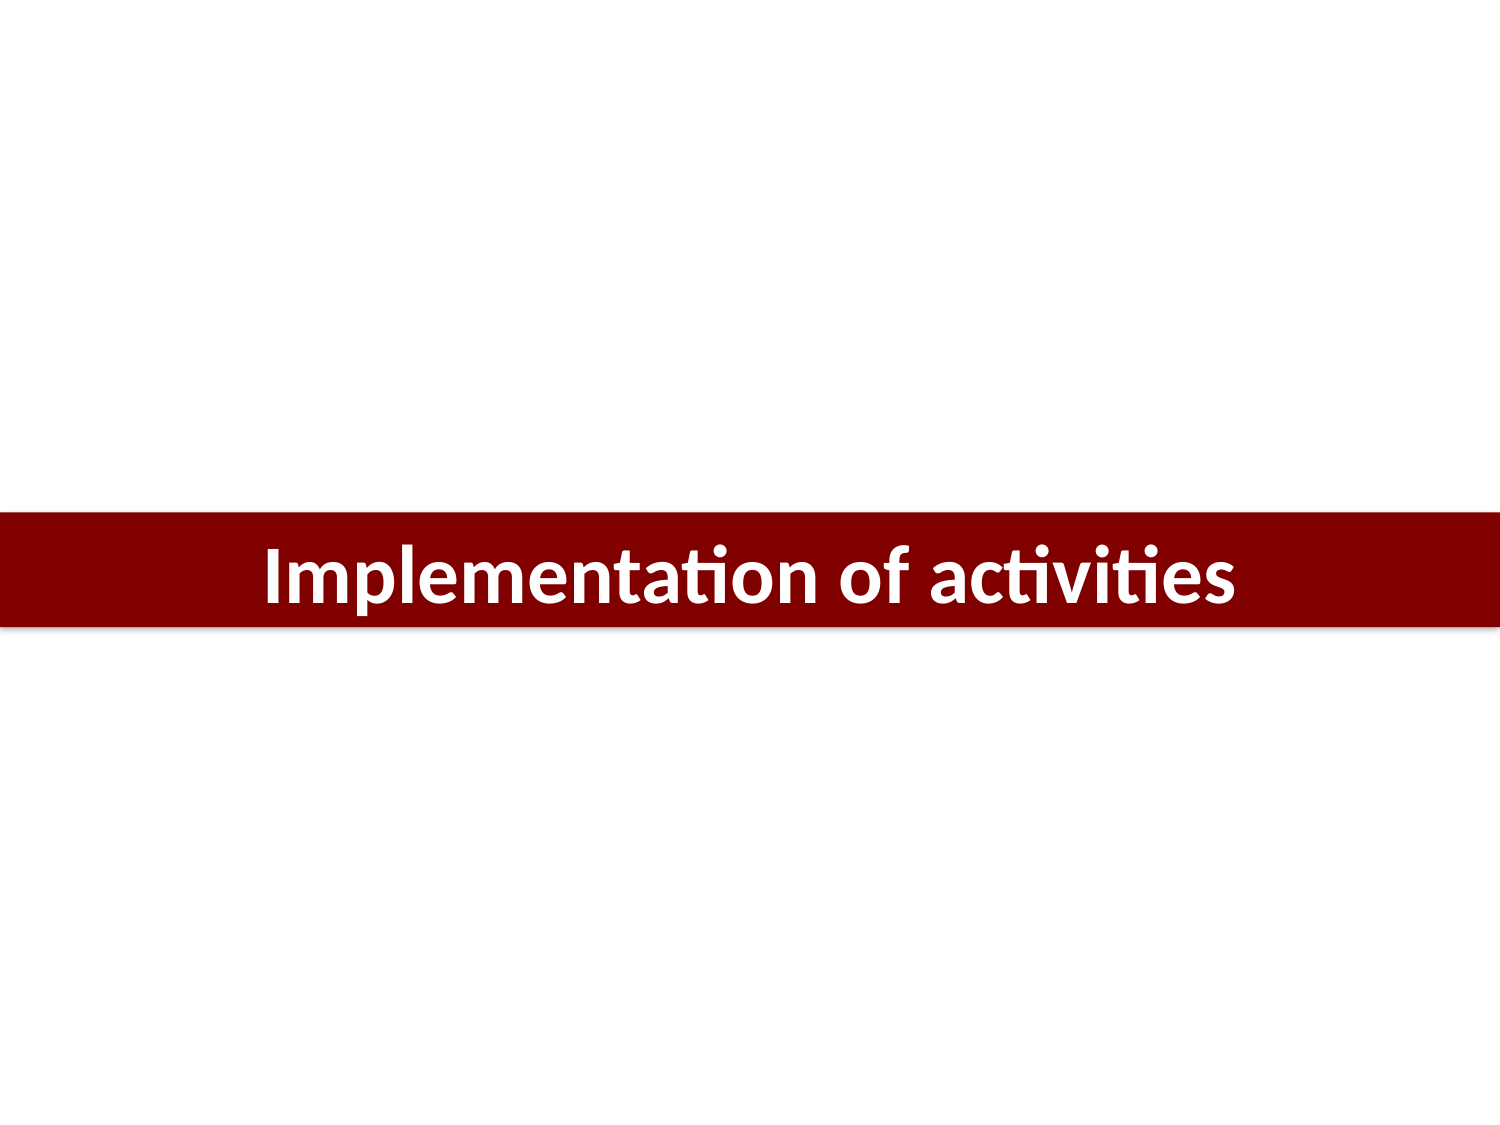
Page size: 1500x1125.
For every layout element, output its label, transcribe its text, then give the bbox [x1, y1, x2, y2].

text_box Implementation of activities [0, 512, 1500, 628]
